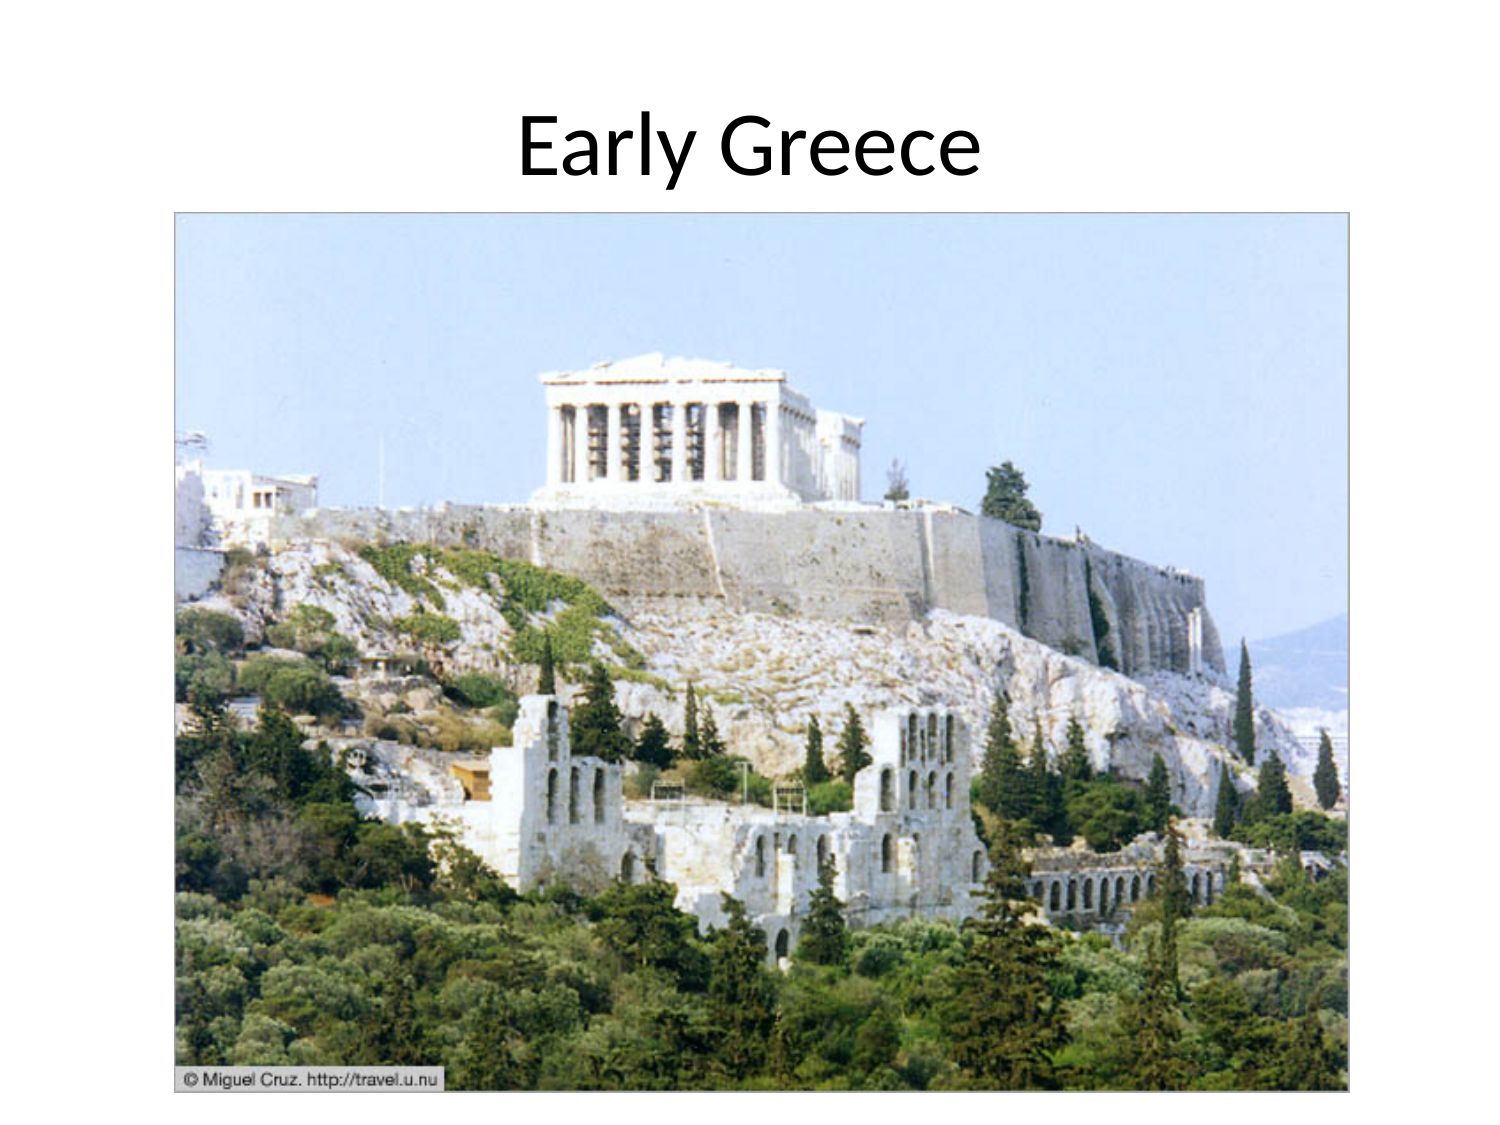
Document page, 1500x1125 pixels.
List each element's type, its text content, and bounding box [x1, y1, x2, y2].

title Early Greece [75, 45, 1425, 233]
picture [174, 212, 1351, 1093]
